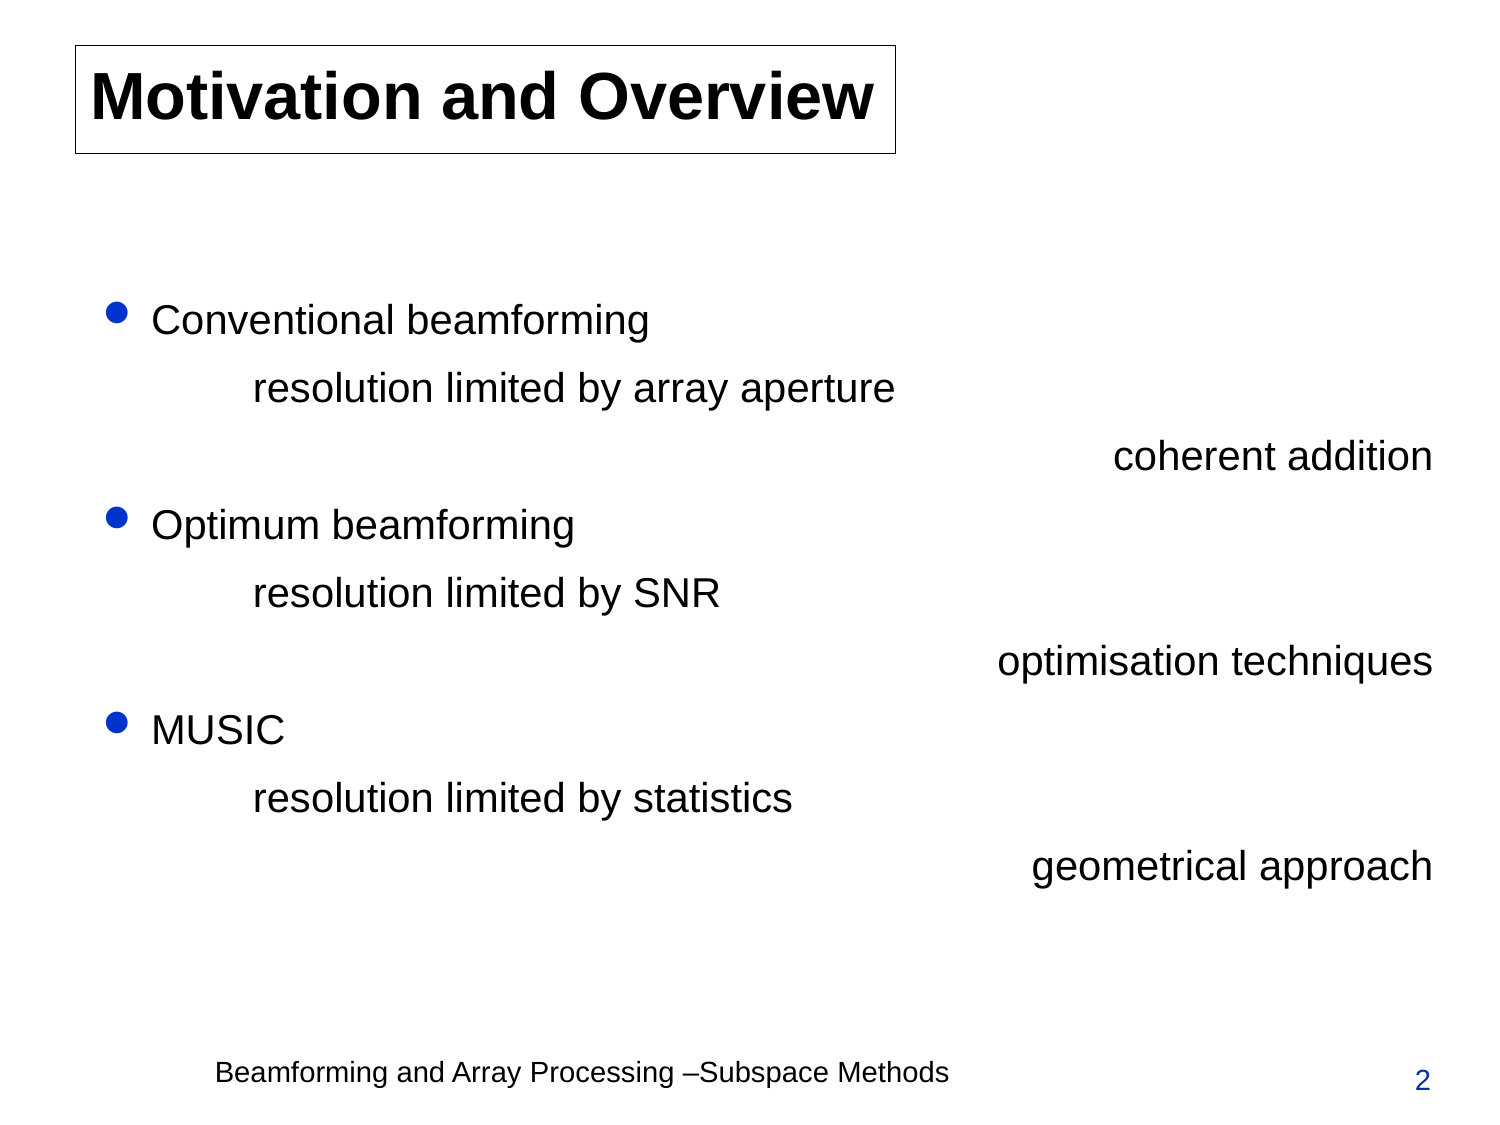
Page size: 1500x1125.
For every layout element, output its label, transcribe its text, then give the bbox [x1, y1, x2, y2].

slide_number 2 [1207, 1055, 1447, 1102]
title Motivation and Overview [75, 45, 896, 154]
list Conventional beamforming resolution limited by array aperture coherent addition Optimum beamforming resolution limited by SNR optimisation techniques MUSIC resolution limited by statistics geometrical approach [87, 275, 1449, 929]
